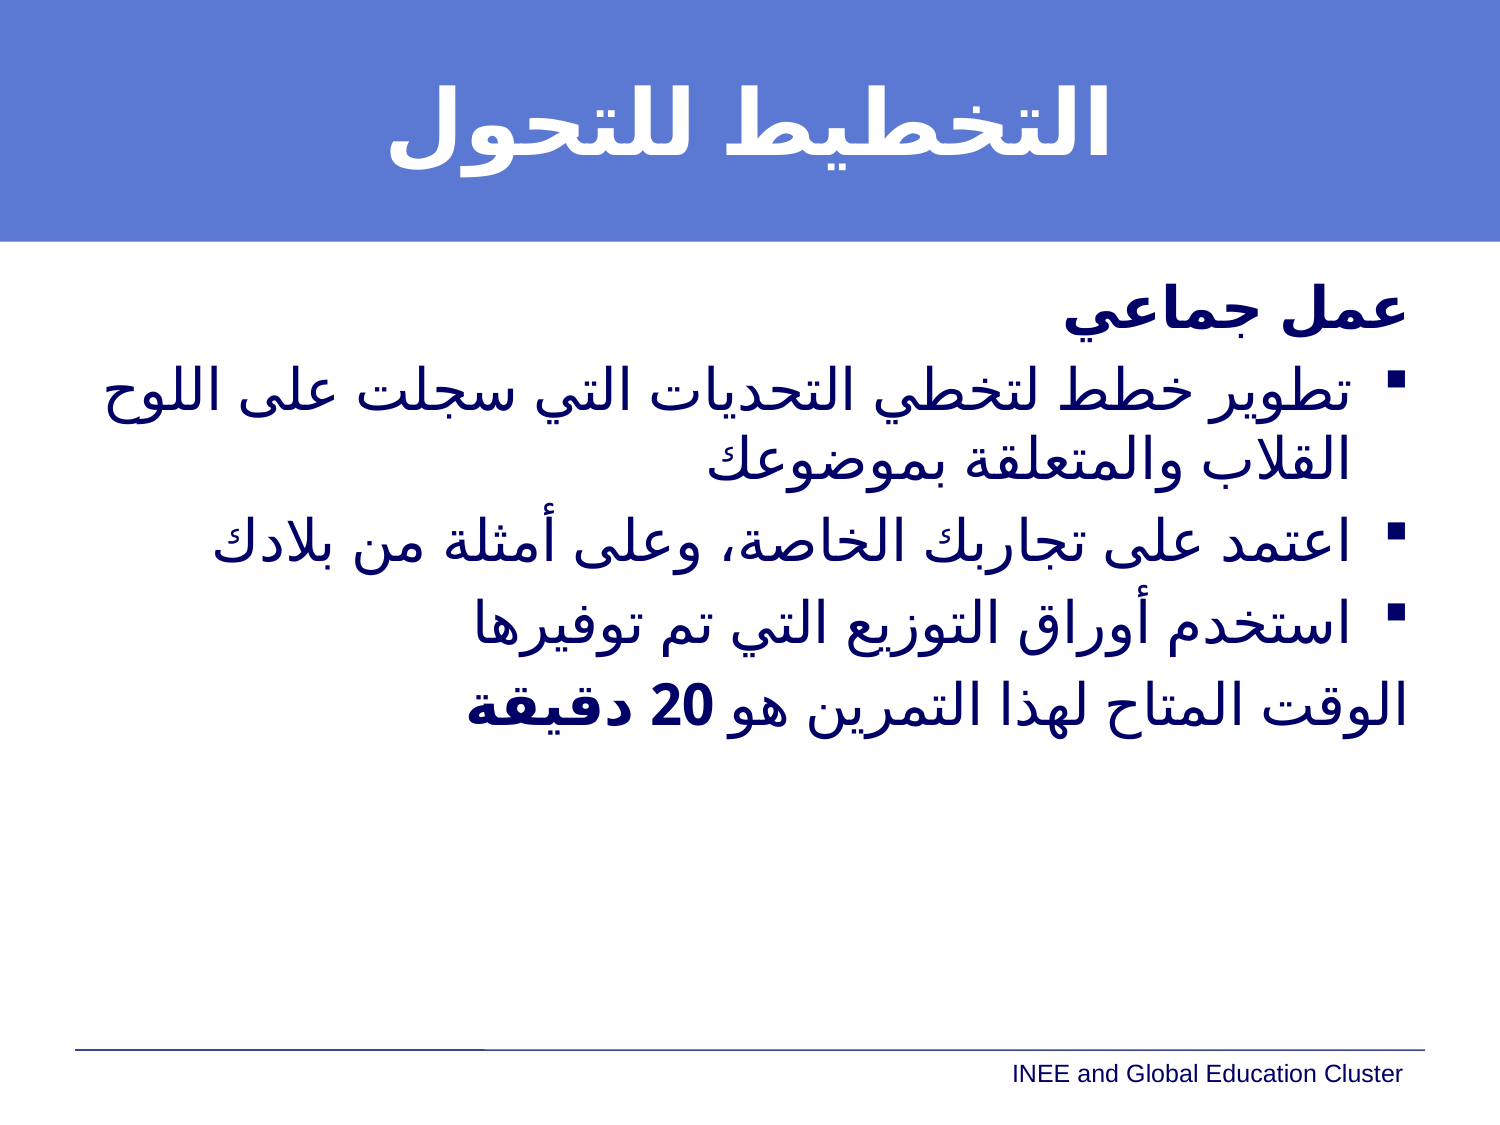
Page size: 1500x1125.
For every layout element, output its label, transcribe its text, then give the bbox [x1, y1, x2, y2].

footer INEE and Global Education Cluster [75, 1049, 1427, 1103]
title التخطيط للتحول [74, 24, 1426, 213]
list عمل جماعي تطوير خطط لتخطي التحديات التي سجلت على اللوح القلاب والمتعلقة بموضوعك اعتمد على تجاربك الخاصة، وعلى أمثلة من بلادك استخدم أوراق التوزيع التي تم توفيرها الوقت المتاح لهذا التمرين هو 20 دقيقة [74, 262, 1426, 1006]
